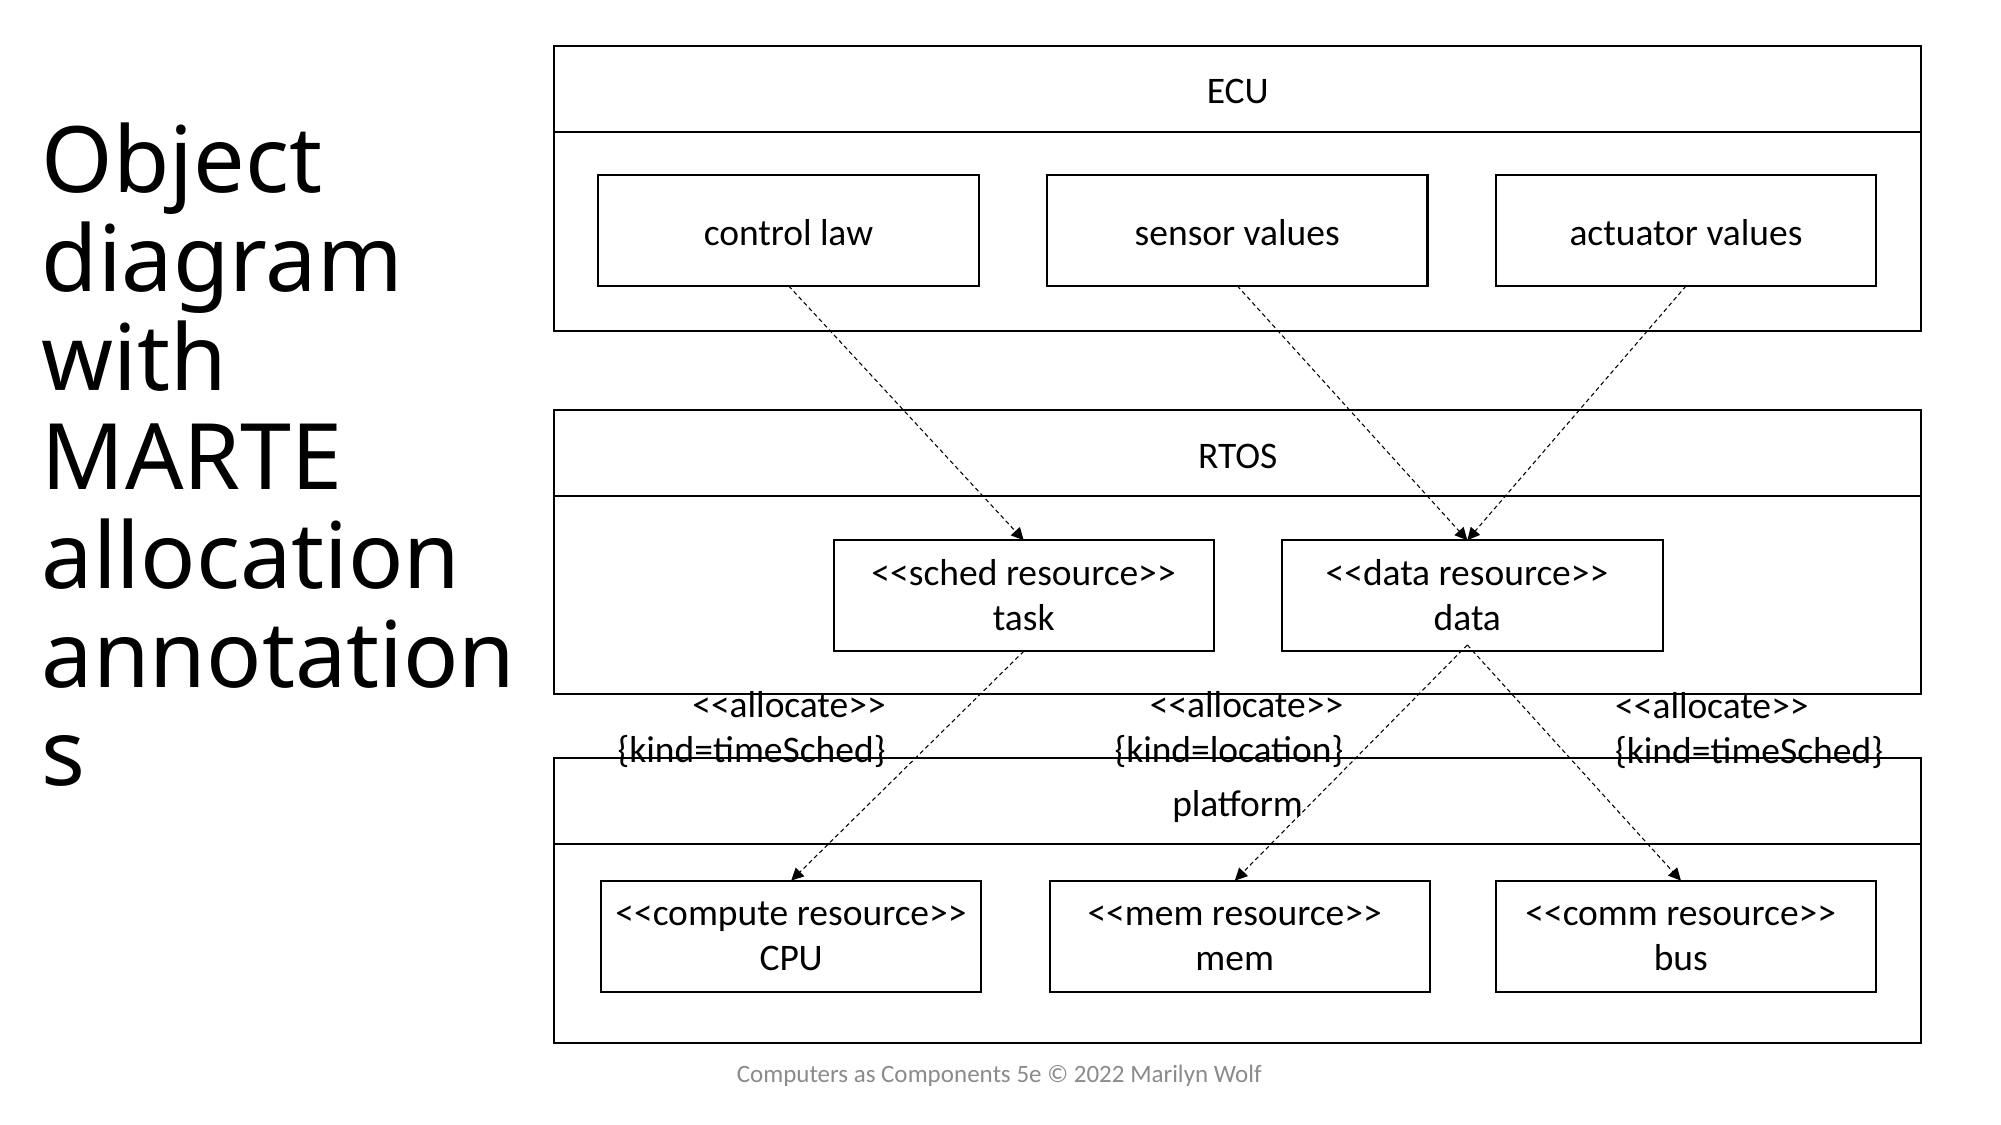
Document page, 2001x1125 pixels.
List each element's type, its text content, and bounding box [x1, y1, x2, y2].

text_box [1049, 880, 1431, 993]
text_box <<allocate>> {kind=location} [1099, 672, 1234, 778]
text_box <<mem resource>> mem [1072, 880, 1398, 986]
text_box RTOS [1687, 409, 1922, 497]
text_box [1470, 541, 1664, 646]
text_box <<data resource>> data [1310, 541, 1624, 645]
text_box [553, 133, 1922, 332]
text_box control law [597, 174, 980, 287]
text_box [1234, 646, 1467, 881]
text_box [833, 539, 1215, 652]
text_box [791, 651, 1024, 881]
text_box platform [1024, 757, 1234, 845]
text_box [1024, 497, 1281, 695]
text_box sensor values [1046, 174, 1429, 287]
text_box ECU [553, 45, 1922, 133]
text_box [1467, 646, 1681, 881]
text_box <<comm resource>> bus [1510, 880, 1852, 986]
text_box [600, 986, 982, 993]
text_box [1281, 541, 1465, 646]
text_box [1664, 497, 1922, 695]
text_box <<allocate>> {kind=timeSched} [1681, 673, 1899, 779]
text_box RTOS [1024, 409, 1237, 497]
text_box actuator values [1495, 174, 1877, 287]
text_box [788, 285, 1024, 541]
text_box RTOS [553, 409, 788, 497]
text_box <<allocate>> {kind=timeSched} [602, 672, 791, 778]
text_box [1237, 285, 1467, 541]
title Object diagram with MARTE allocation annotations [26, 197, 555, 722]
text_box [1495, 880, 1877, 993]
text_box platform [1681, 757, 1922, 845]
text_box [1467, 285, 1687, 541]
footer Computers as Components 5e © 2022 Marilyn Wolf [662, 1044, 1338, 1103]
text_box <<compute resource>> CPU [600, 880, 982, 986]
text_box <<sched resource>> task [856, 540, 1191, 645]
text_box [553, 845, 1922, 1044]
text_box [553, 497, 833, 695]
text_box platform [553, 757, 791, 845]
